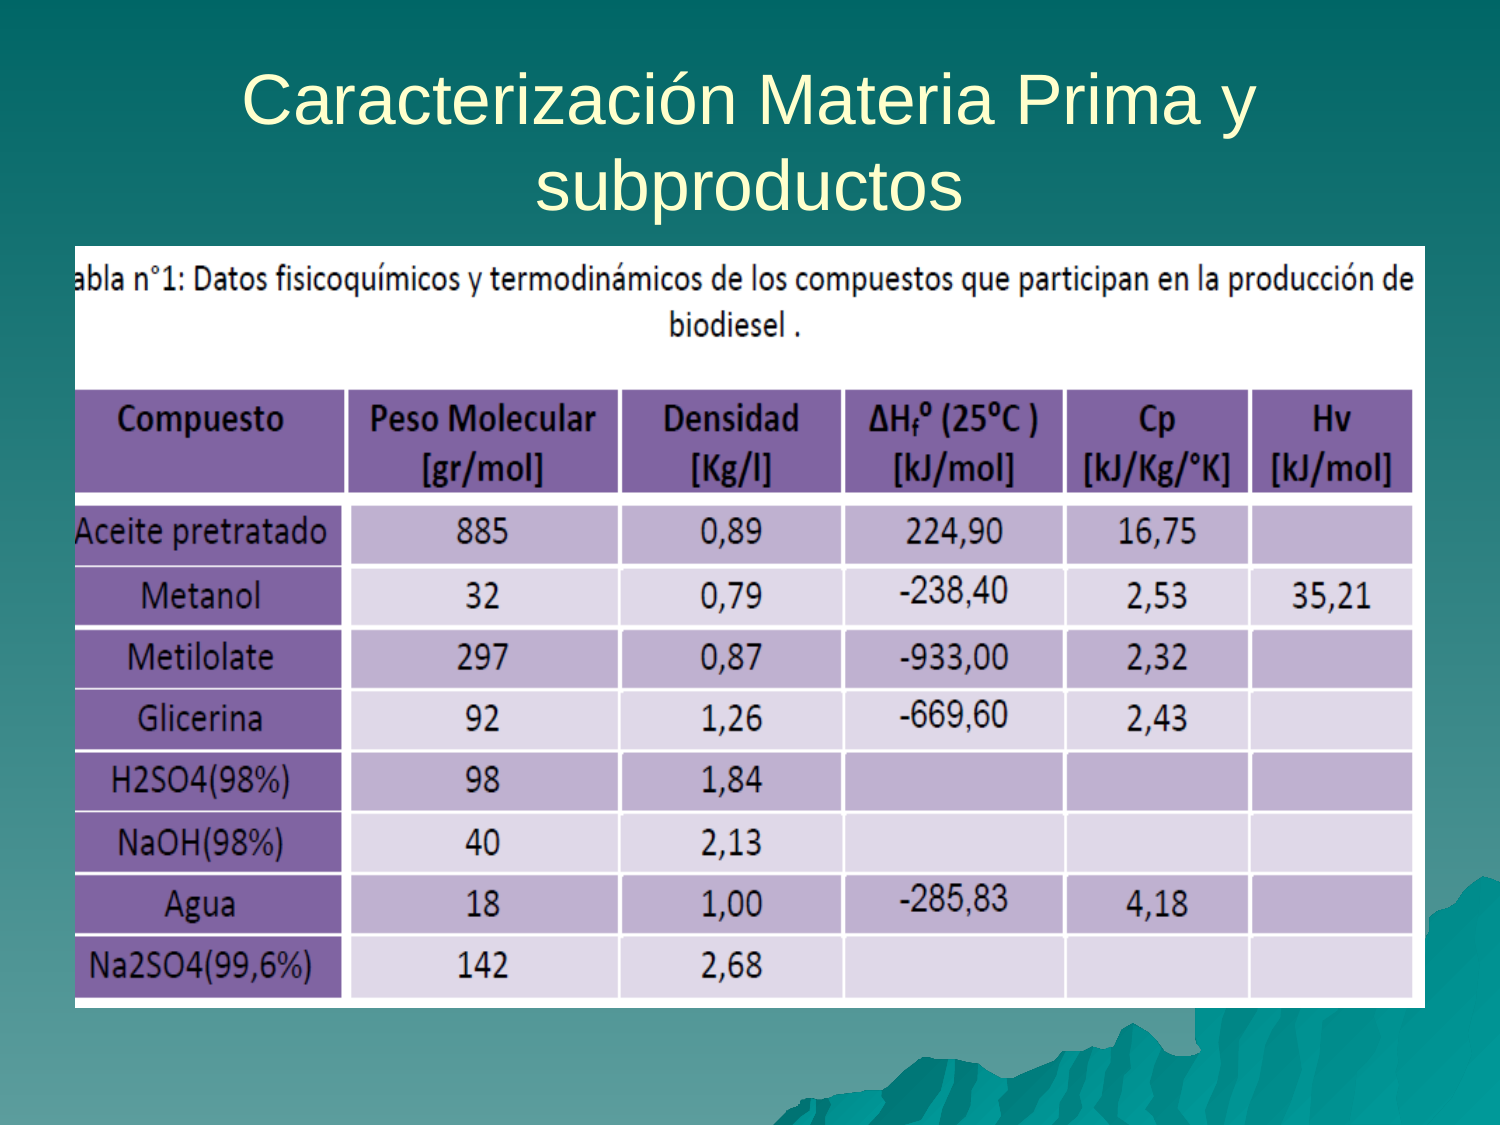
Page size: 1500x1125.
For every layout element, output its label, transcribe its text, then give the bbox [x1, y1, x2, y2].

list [74, 245, 1426, 1008]
title Caracterización Materia Prima y subproductos [74, 45, 1426, 233]
